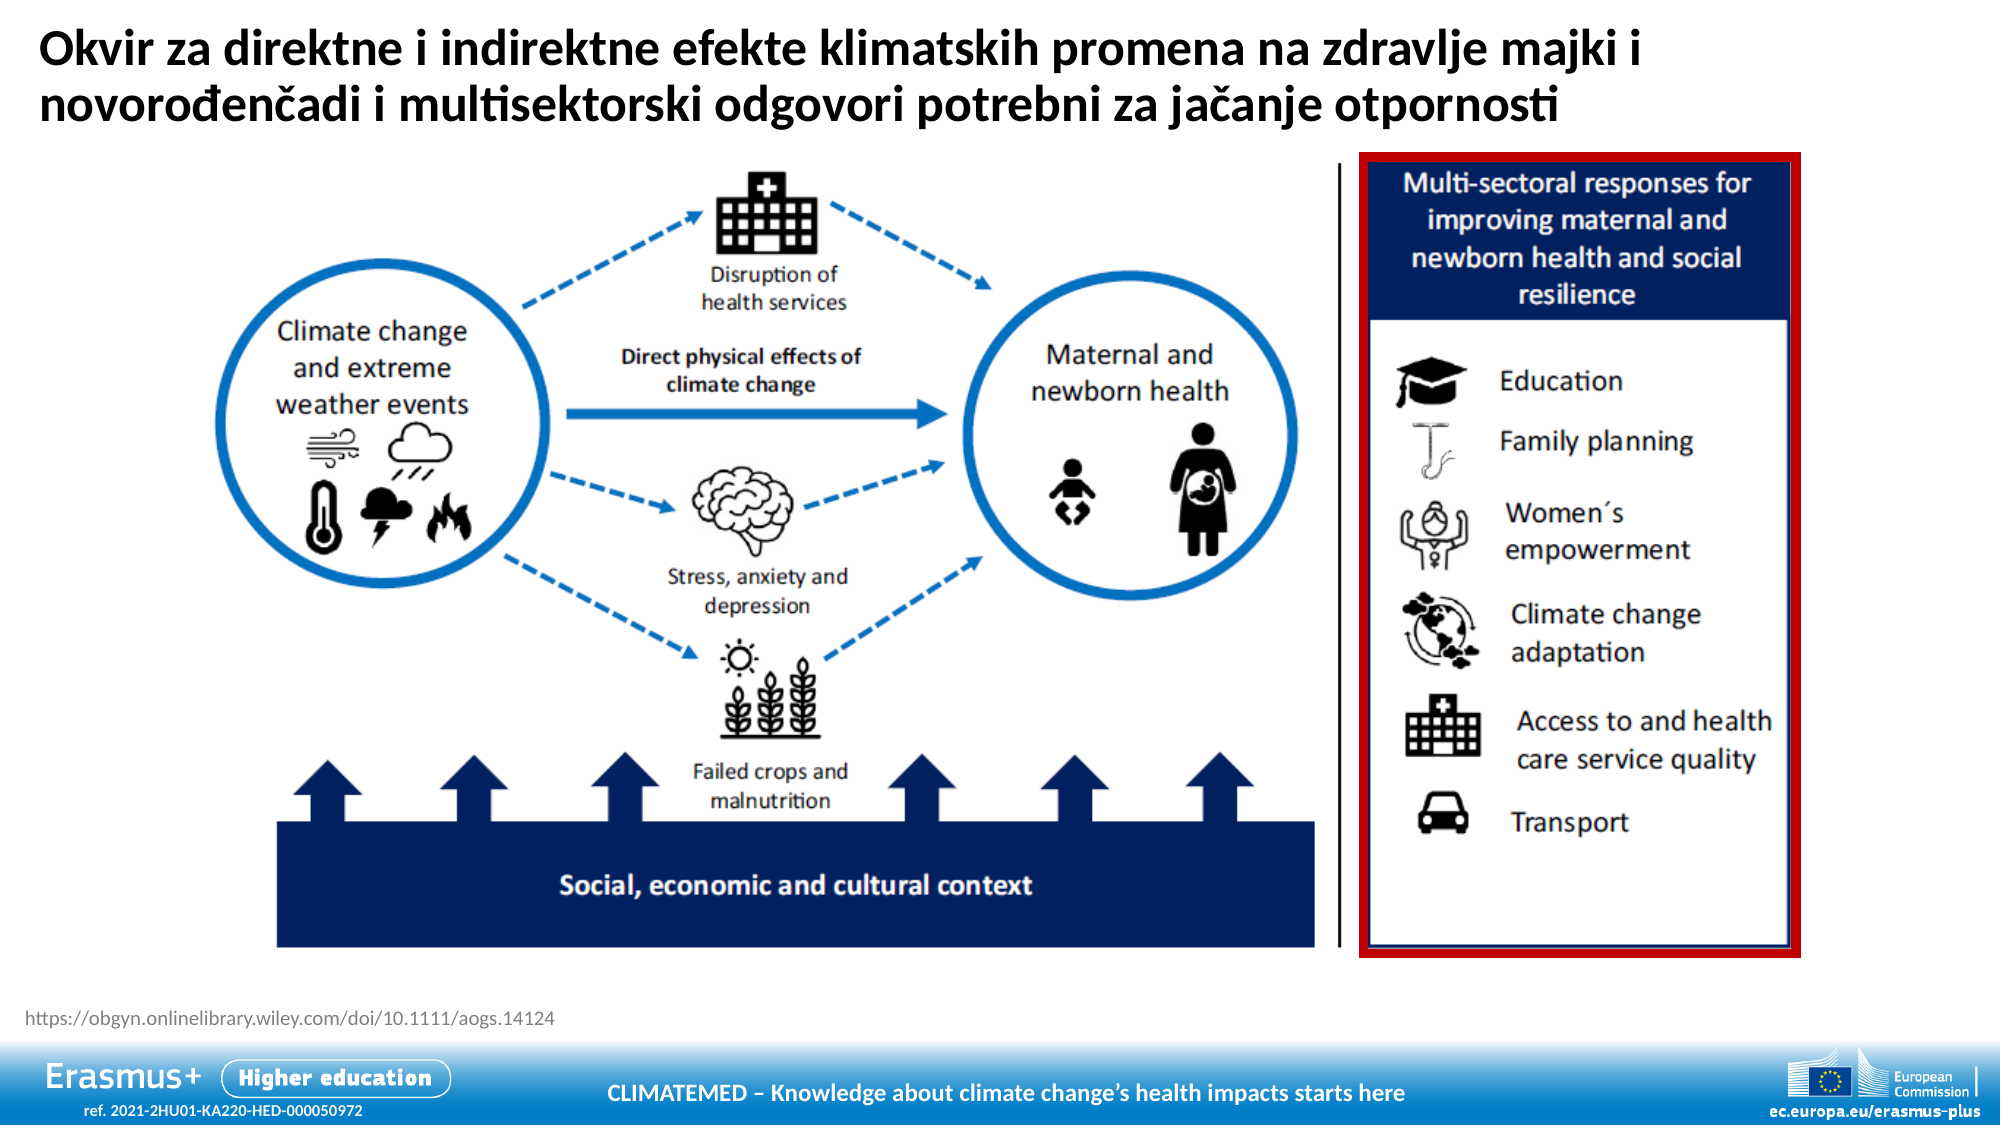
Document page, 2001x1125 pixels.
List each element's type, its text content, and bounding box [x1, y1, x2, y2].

picture [0, 156, 2000, 1125]
text_box https://obgyn.onlinelibrary.wiley.com/doi/10.1111/aogs.14124 [10, 997, 1397, 1037]
title Okvir za direktne i indirektne efekte klimatskih promena na zdravlje majki i novorođenčadi i multisektorski odgovori potrebni za jačanje otpornosti [24, 12, 1976, 141]
